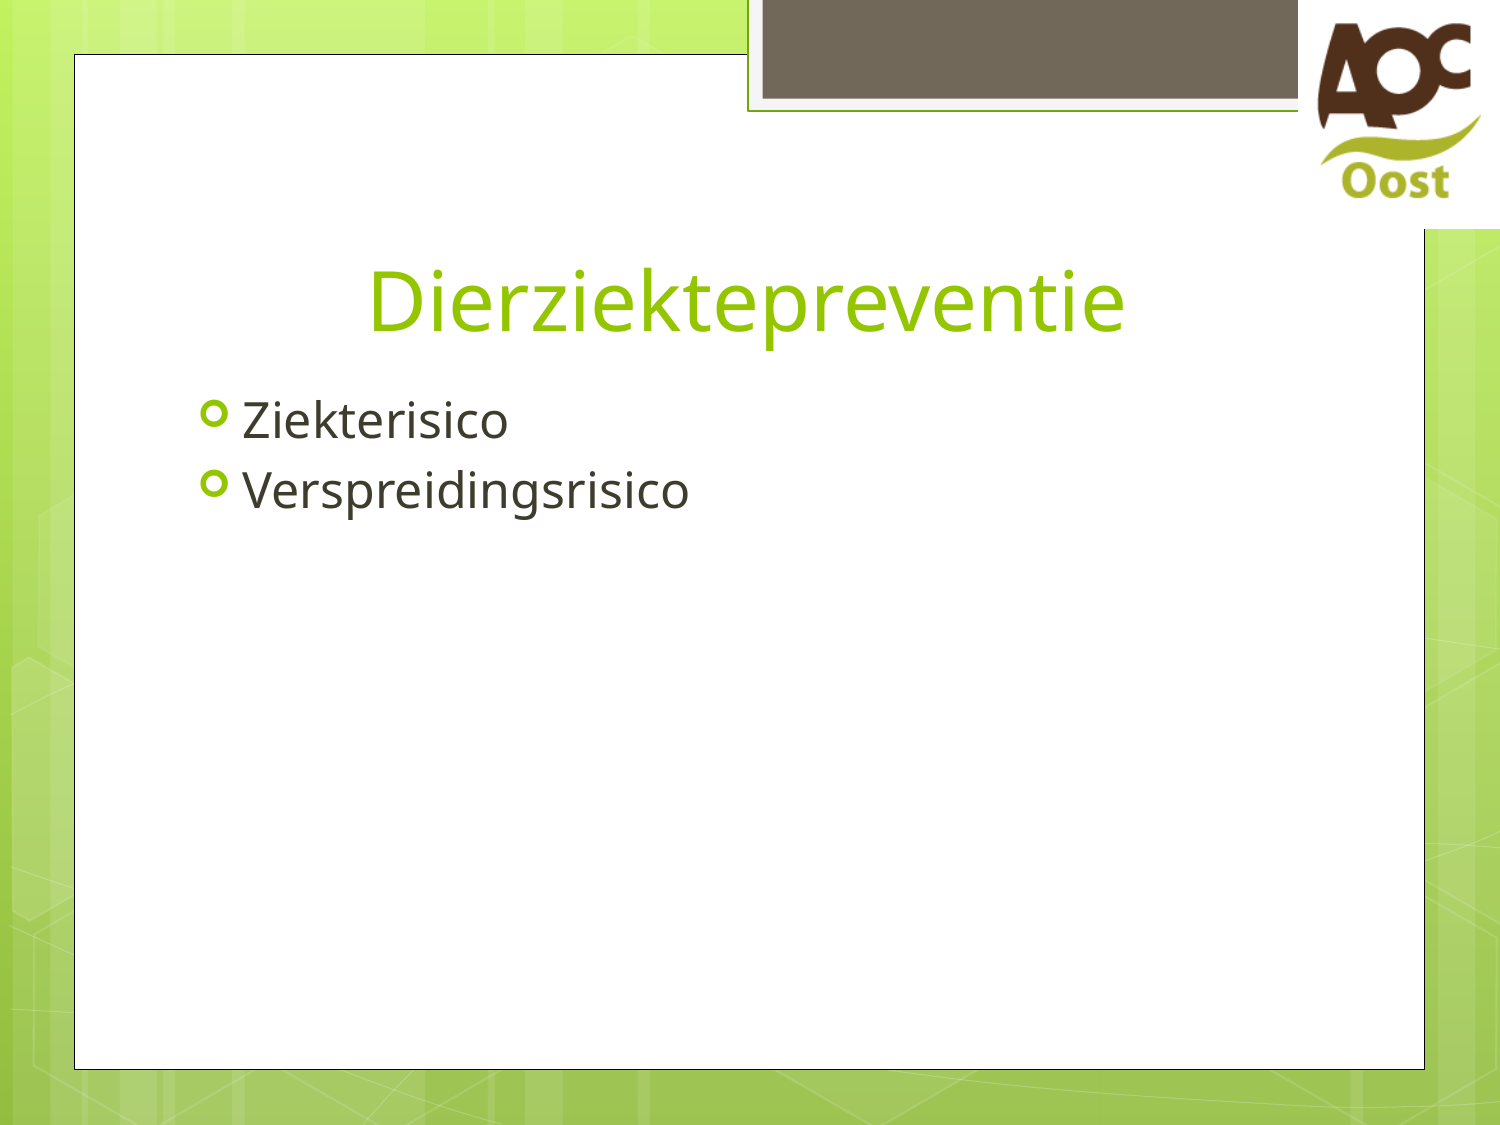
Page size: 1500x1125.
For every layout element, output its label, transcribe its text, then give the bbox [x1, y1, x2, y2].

title Dierziektepreventie [171, 168, 1324, 357]
list Ziekterisico Verspreidingsrisico [171, 381, 1283, 957]
picture [1298, 0, 1500, 229]
